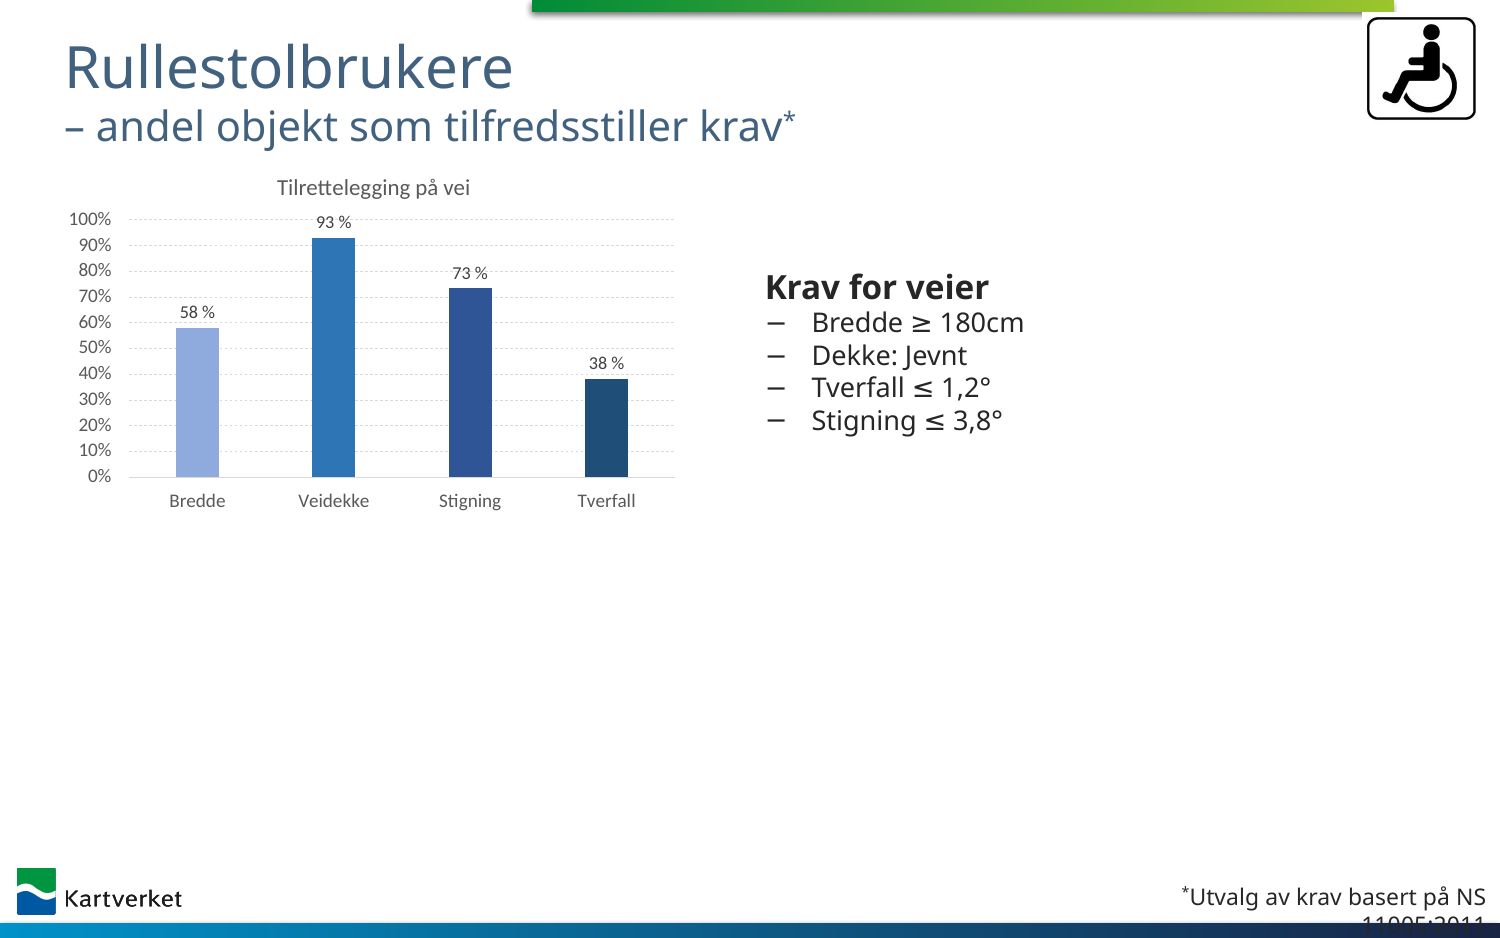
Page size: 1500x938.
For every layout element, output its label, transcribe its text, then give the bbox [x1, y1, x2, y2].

text_box *Utvalg av krav basert på NS 11005:2011 [1068, 873, 1500, 938]
picture [62, 166, 686, 519]
picture [1362, 12, 1481, 126]
text_box Krav for veier Bredde ≥ 180cm Dekke: Jevnt Tverfall ≤ 1,2° Stigning ≤ 3,8° [750, 258, 1234, 444]
text_box Rullestolbrukere – andel objekt som tilfredsstiller krav* [49, 25, 1431, 158]
